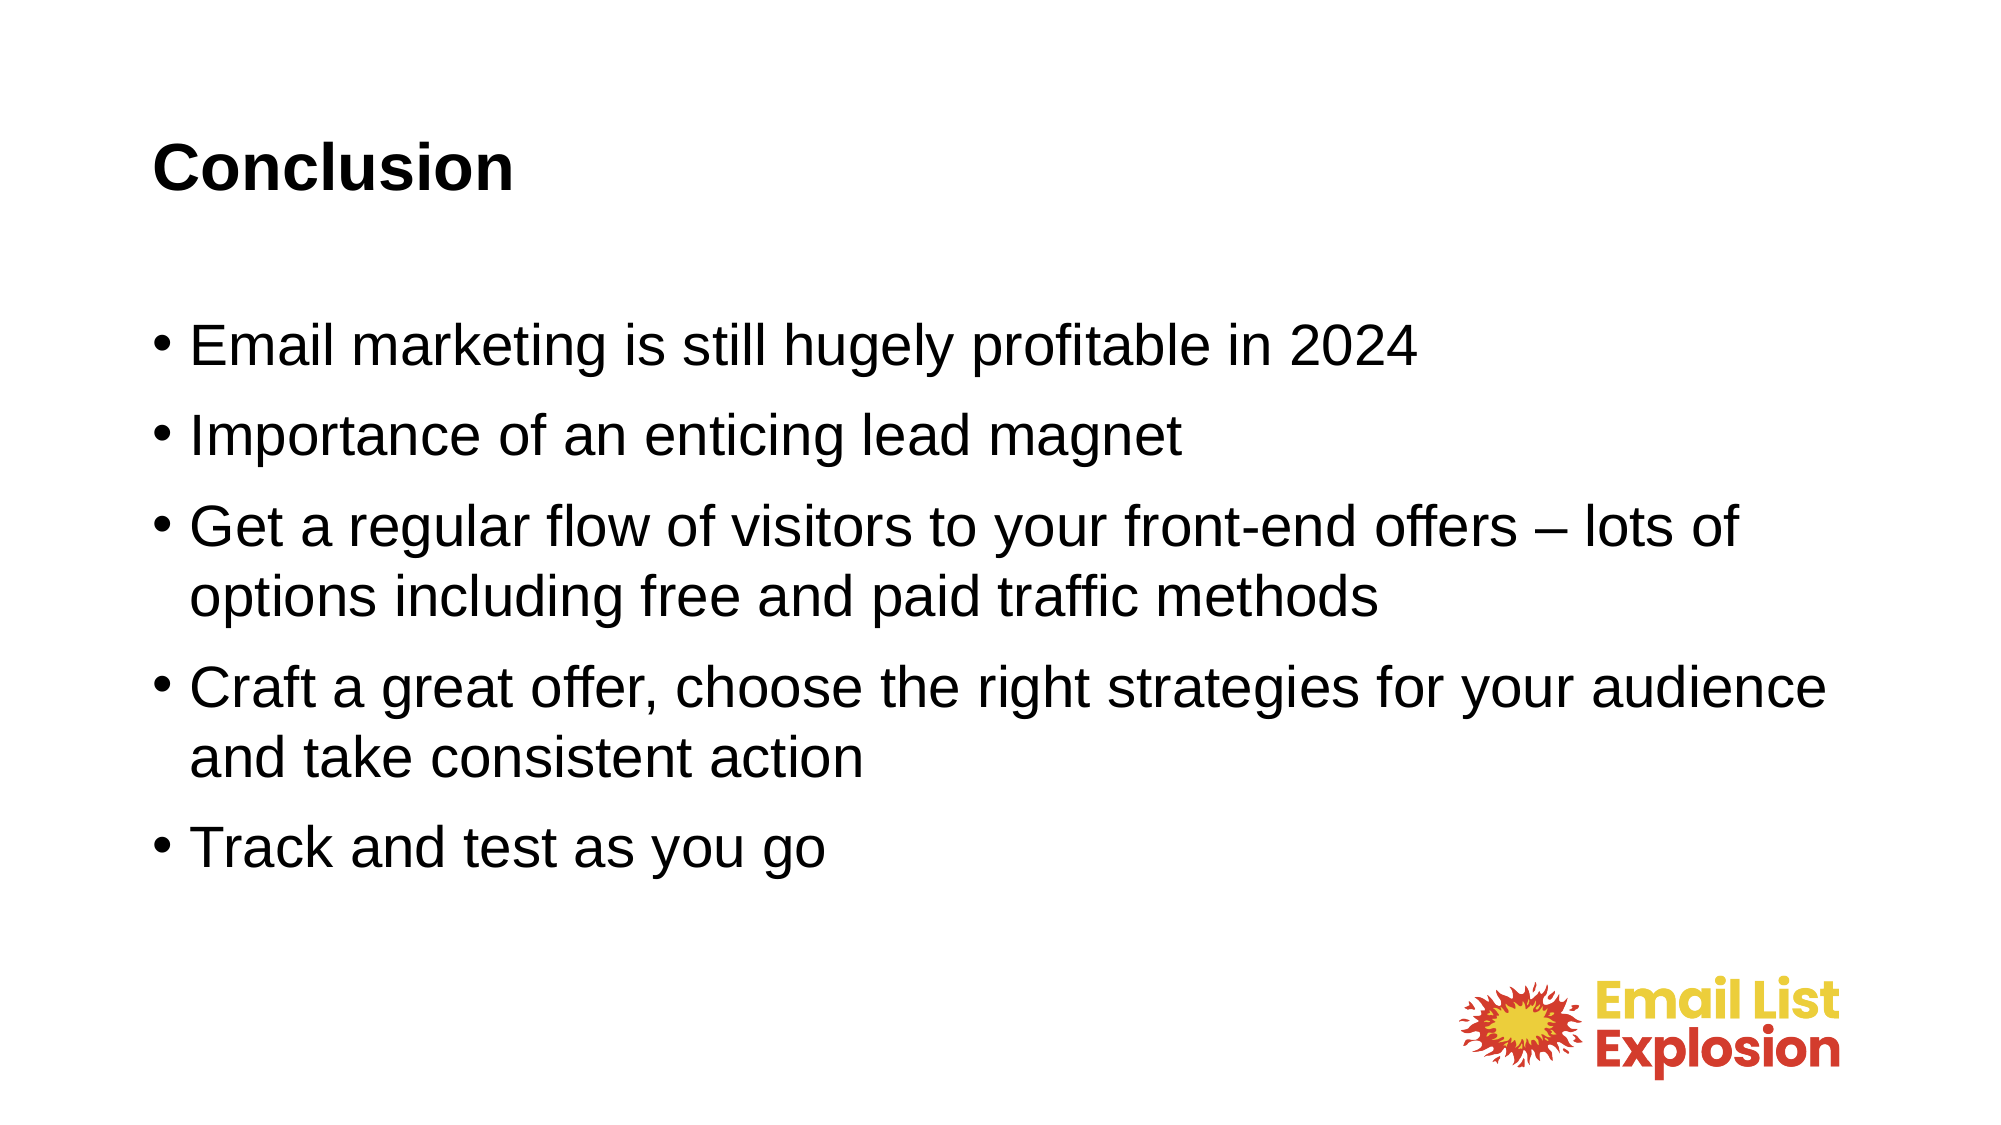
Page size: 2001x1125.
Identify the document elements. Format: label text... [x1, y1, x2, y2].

picture [1448, 1014, 1849, 1103]
list Email marketing is still hugely profitable in 2024 Importance of an enticing lead magnet Get a regular flow of visitors to your front-end offers – lots of options including free and paid traffic methods Craft a great offer, choose the right strategies for your audience and take consistent action Track and test as you go [137, 299, 1863, 1014]
title Conclusion [137, 59, 1863, 278]
